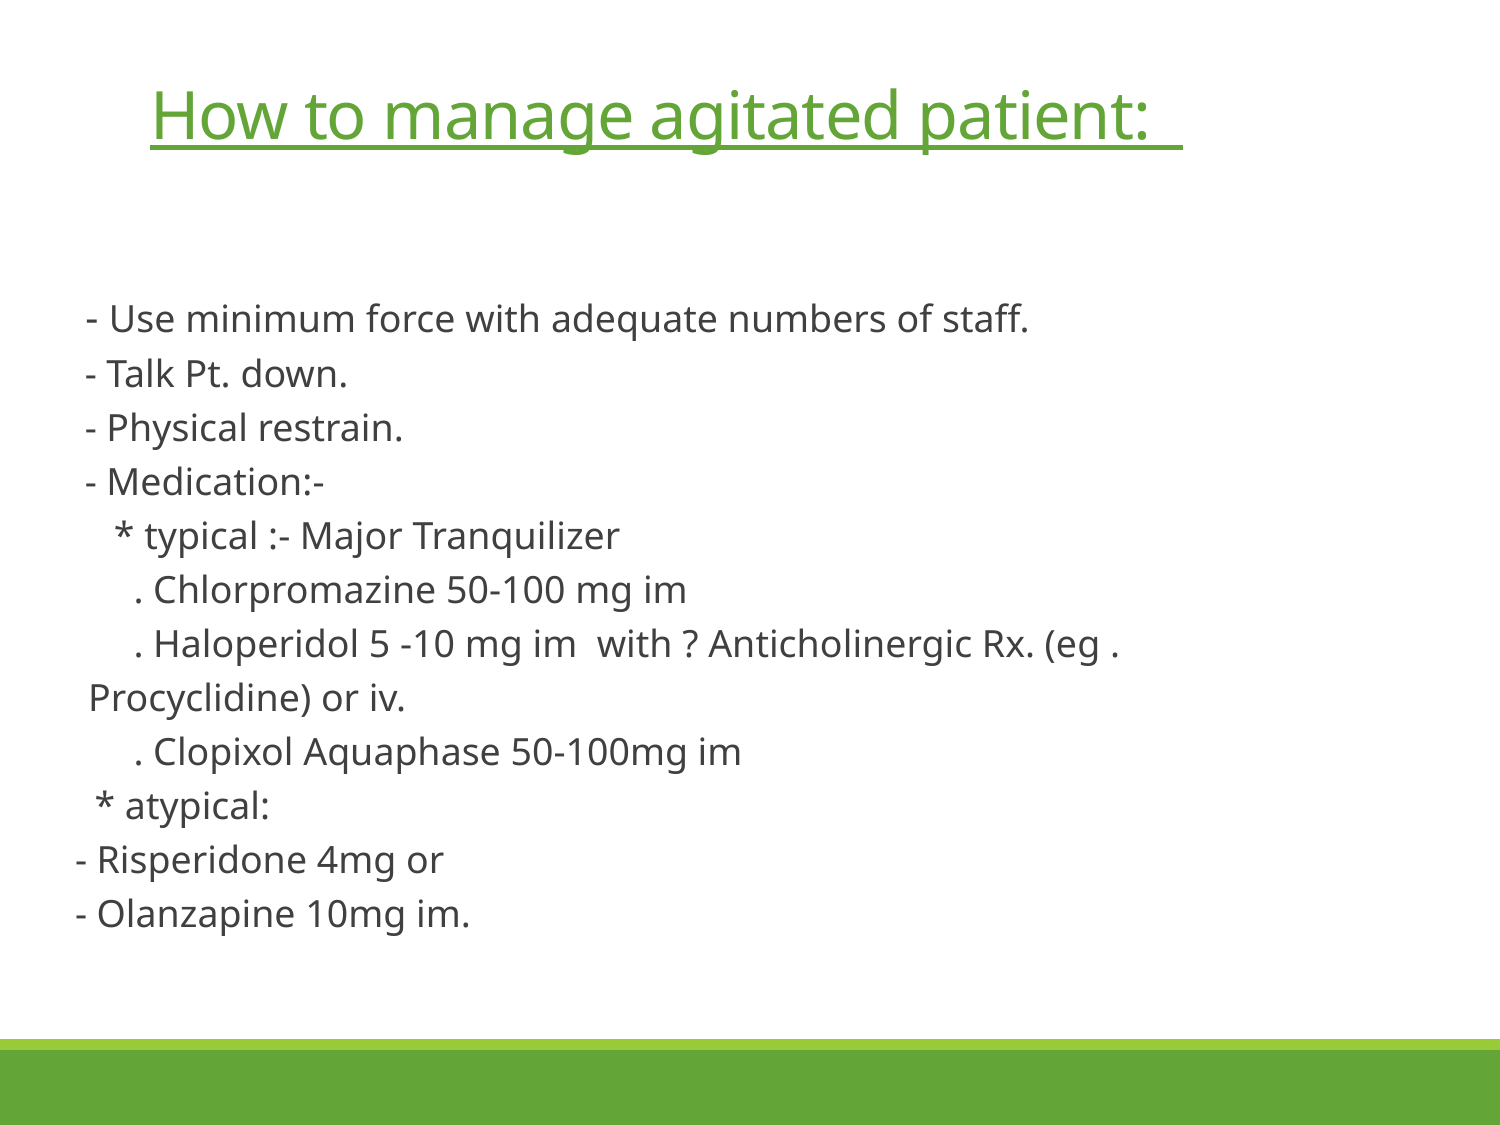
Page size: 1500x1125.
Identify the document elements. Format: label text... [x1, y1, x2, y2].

list - Use minimum force with adequate numbers of staff. - Talk Pt. down. - Physical restrain. - Medication:- * typical :- Major Tranquilizer . Chlorpromazine 50-100 mg im . Haloperidol 5 -10 mg im with ? Anticholinergic Rx. (eg . Procyclidine) or iv. . Clopixol Aquaphase 50-100mg im * atypical: - Risperidone 4mg or - Olanzapine 10mg im. [75, 275, 1350, 950]
title How to manage agitated patient: [135, 47, 1373, 161]
